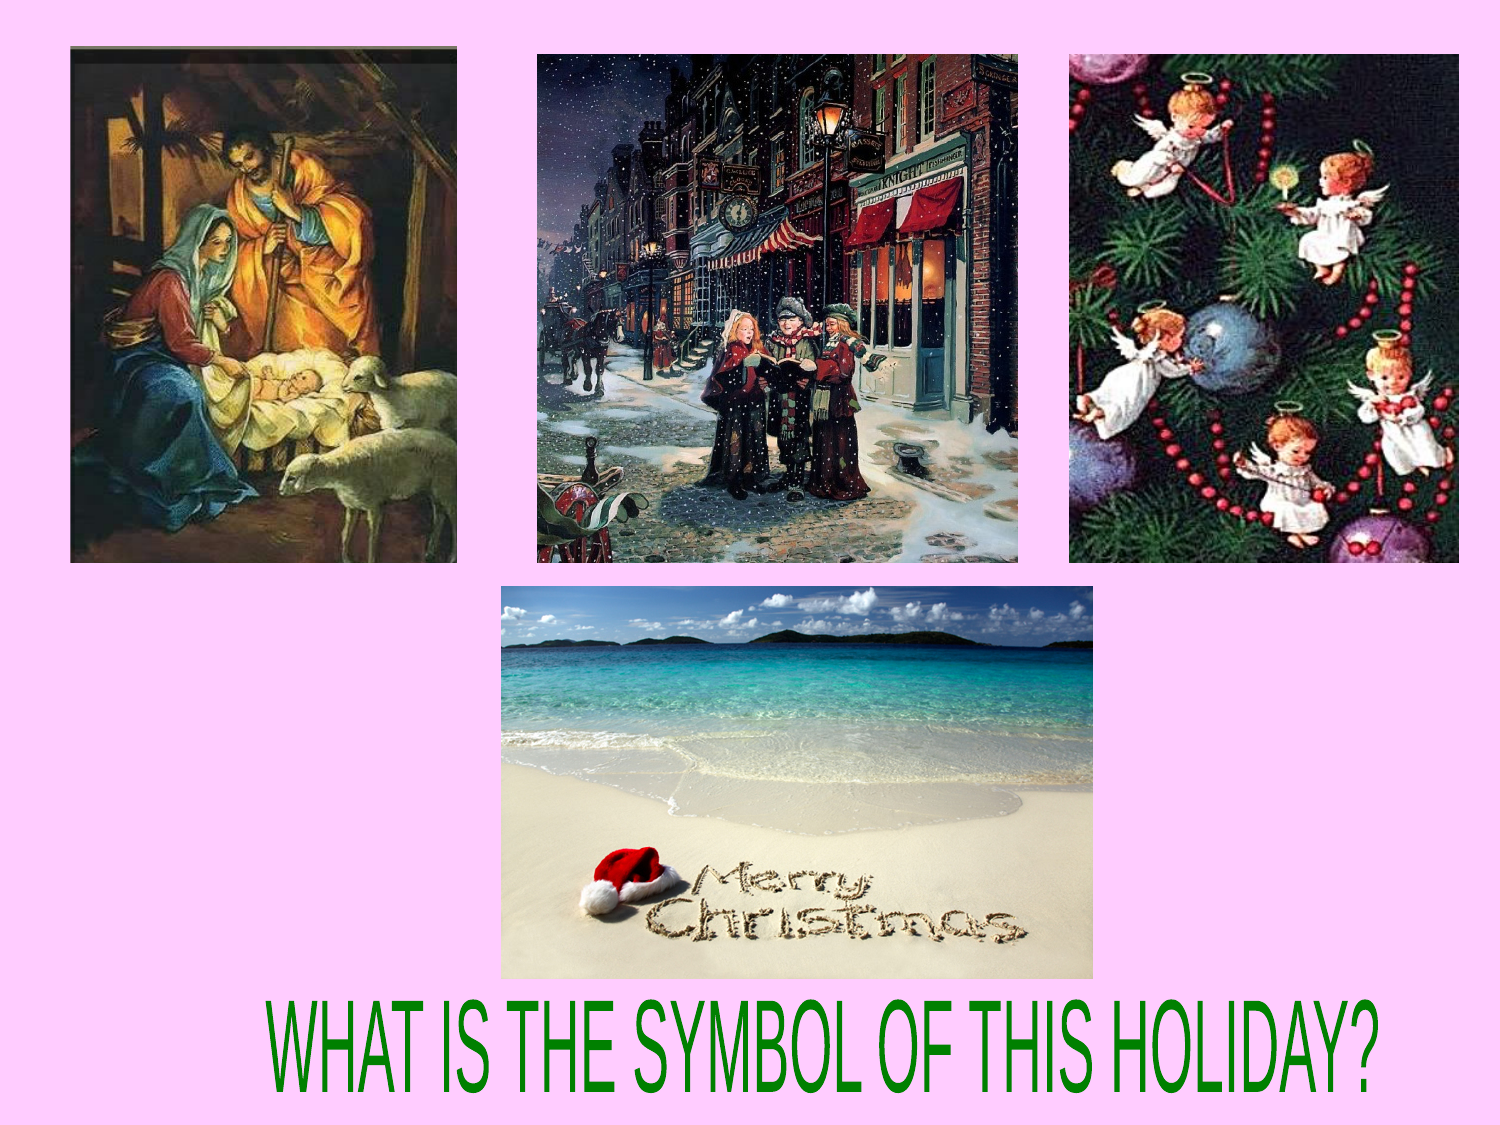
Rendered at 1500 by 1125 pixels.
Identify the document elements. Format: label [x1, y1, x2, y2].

picture [70, 46, 458, 563]
picture [950, 664, 965, 669]
picture [537, 54, 1018, 563]
picture [501, 585, 1093, 980]
picture [1068, 54, 1460, 563]
